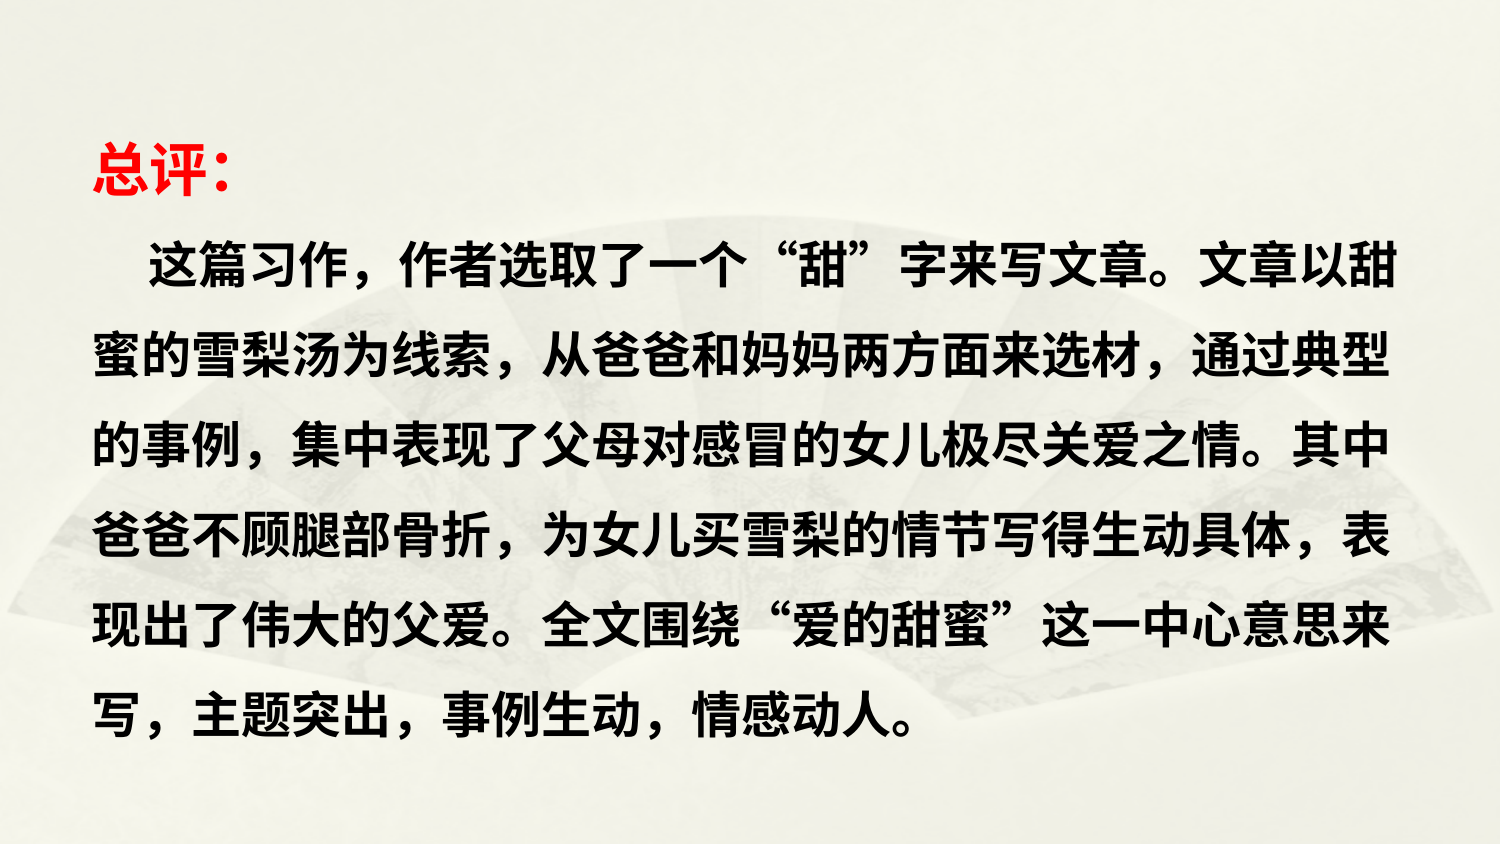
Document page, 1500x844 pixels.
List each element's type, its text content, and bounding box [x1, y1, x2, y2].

text_box 总评： 这篇习作，作者选取了一个“甜”字来写文章。文章以甜蜜的雪梨汤为线索，从爸爸和妈妈两方面来选材，通过典型的事例，集中表现了父母对感冒的女儿极尽关爱之情。其中爸爸不顾腿部骨折，为女儿买雪梨的情节写得生动具体，表现出了伟大的父爱。全文围绕“爱的甜蜜”这一中心意思来写，主题突出，事例生动，情感动人。 [76, 91, 1424, 751]
